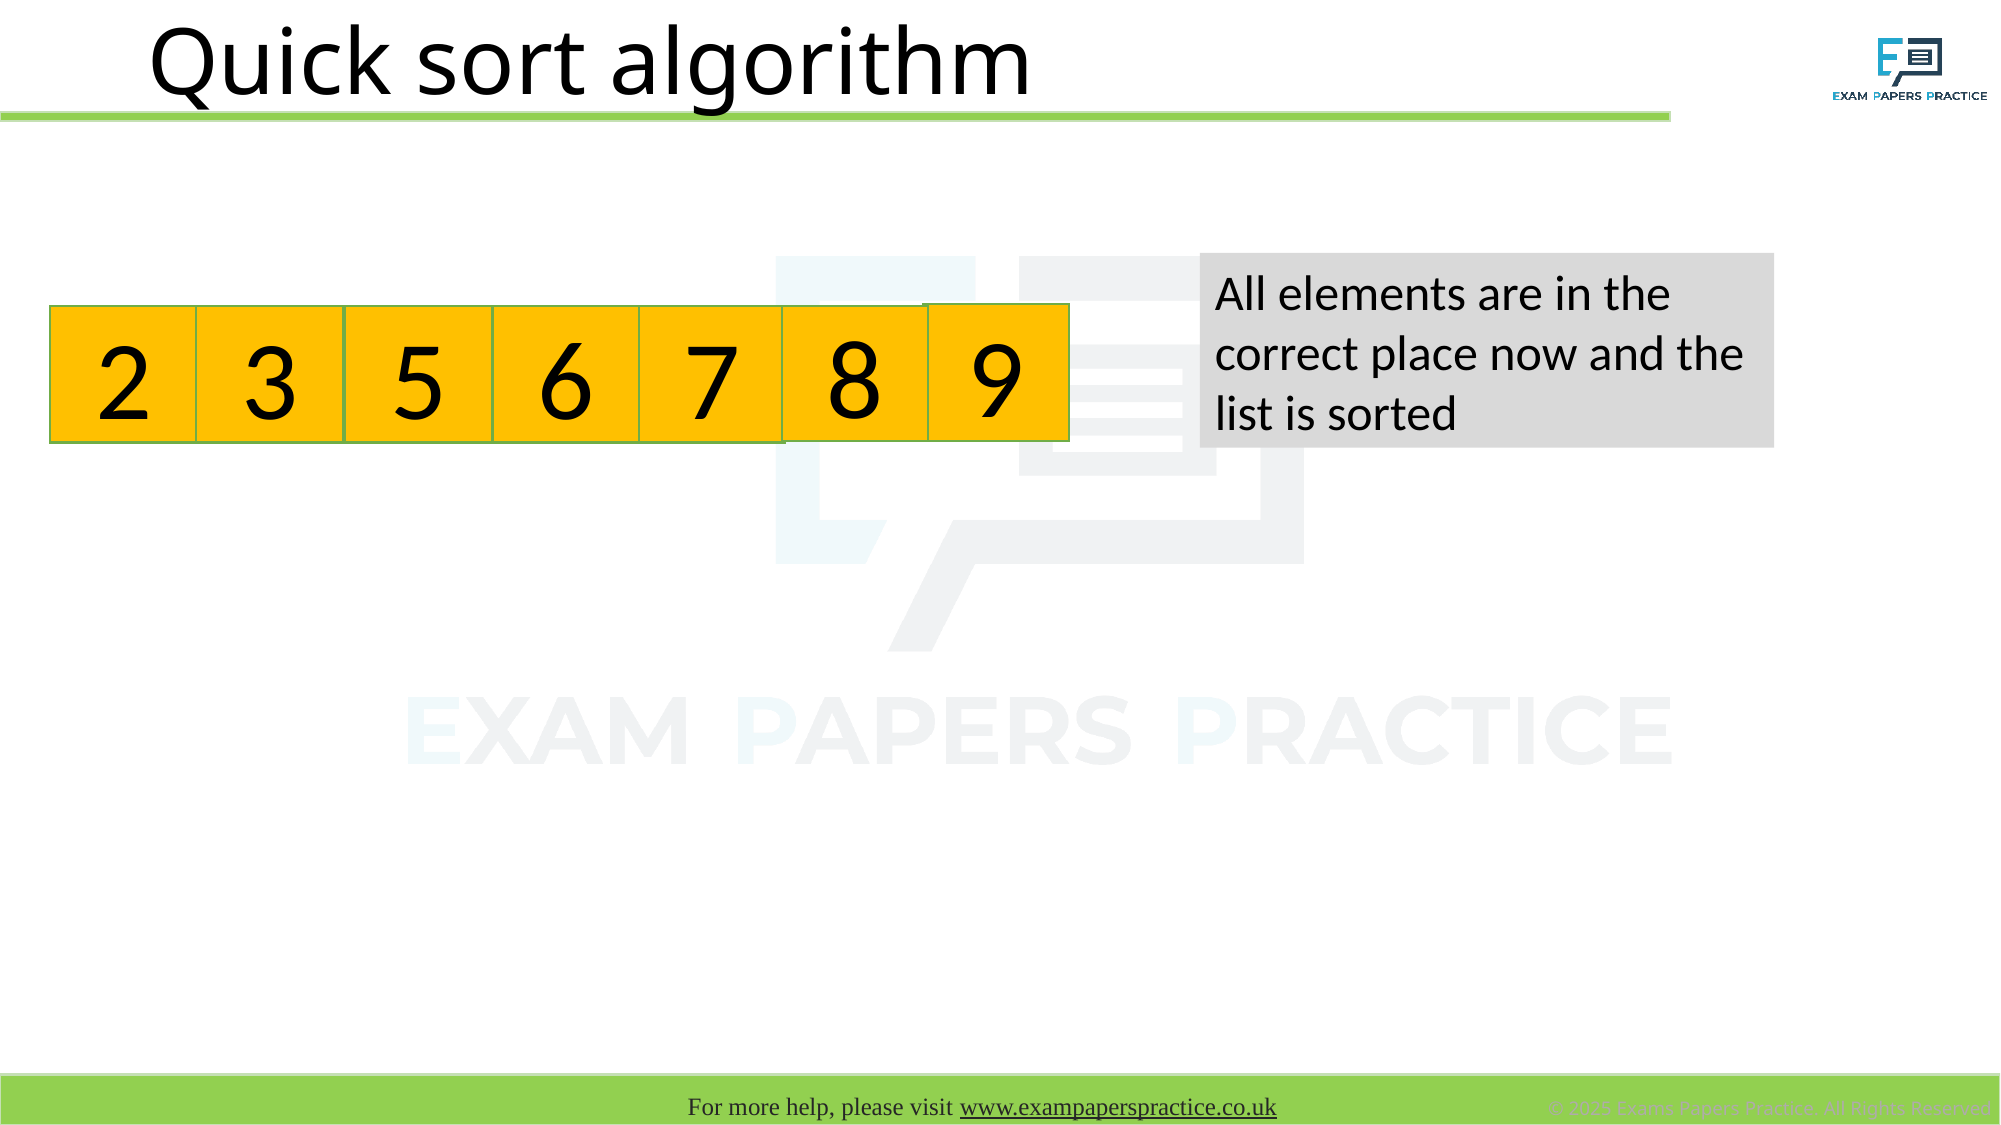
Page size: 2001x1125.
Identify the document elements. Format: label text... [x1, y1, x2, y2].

title Quick sort algorithm [132, 0, 1200, 162]
text_box 6 [493, 305, 638, 444]
text_box 3 [195, 305, 344, 444]
text_box 5 [344, 305, 493, 444]
text_box All elements are in the correct place now and the list is sorted [1199, 252, 1775, 448]
text_box 8 [781, 305, 929, 442]
text_box 2 [49, 305, 195, 444]
text_box 7 [638, 305, 786, 444]
text_box 9 [922, 303, 1070, 442]
